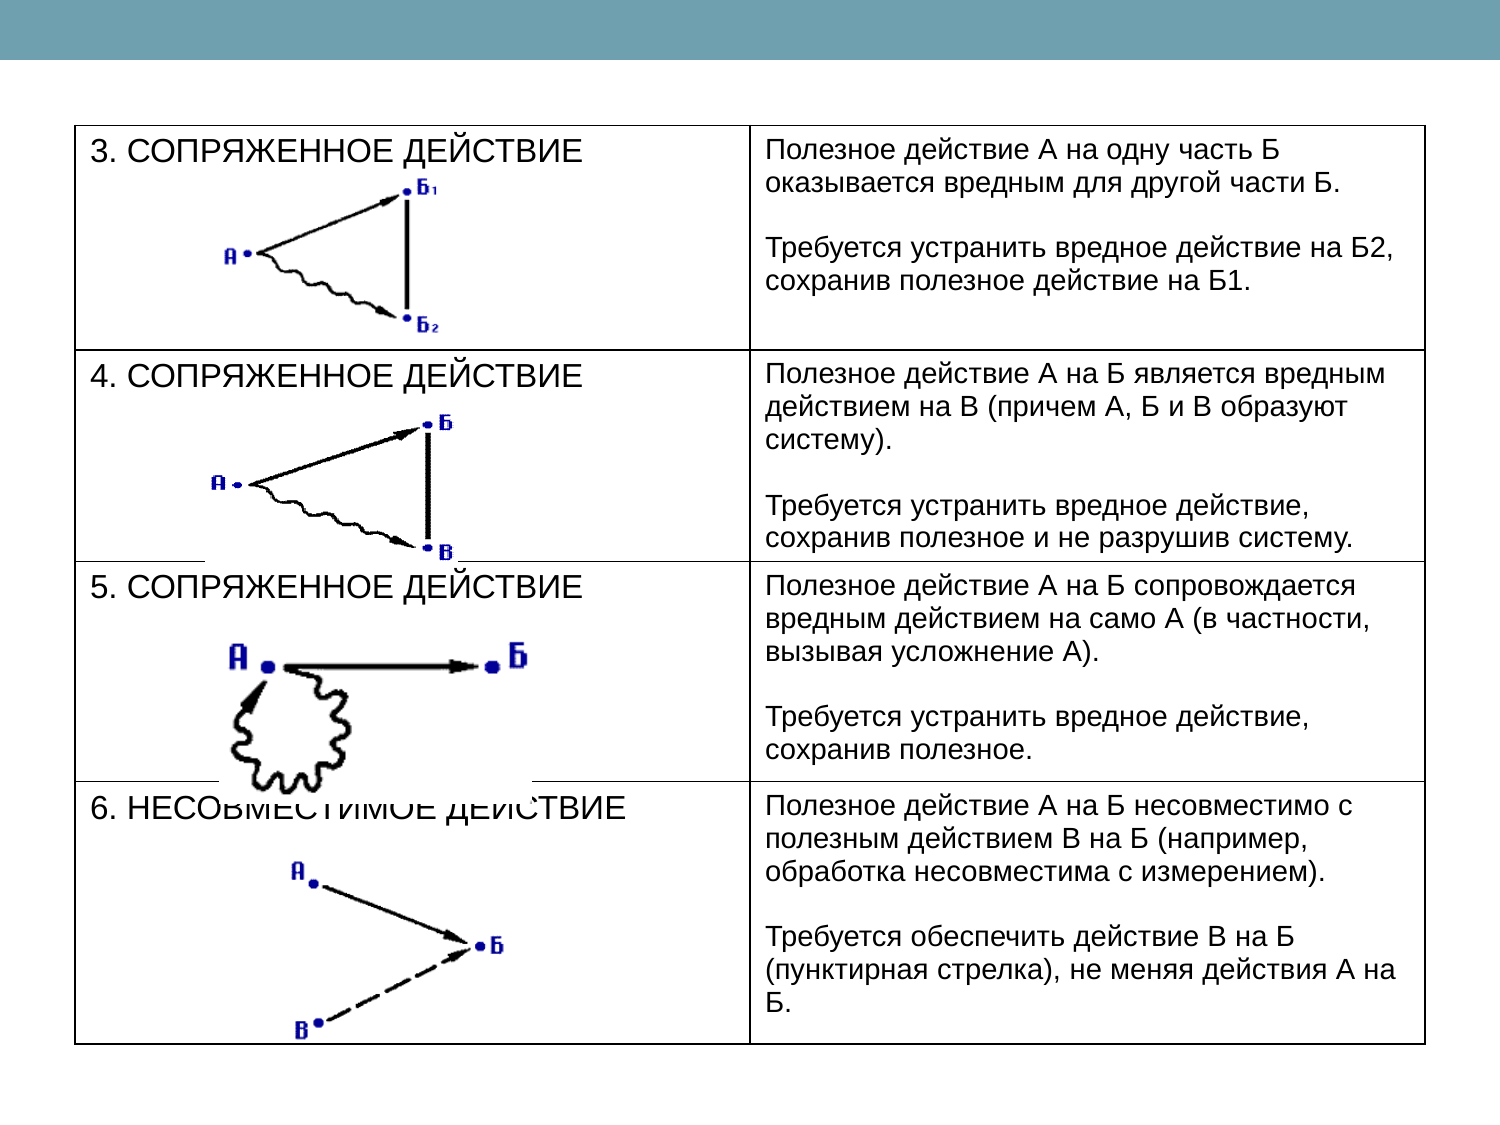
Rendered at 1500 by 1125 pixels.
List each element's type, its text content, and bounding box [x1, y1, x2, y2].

table_cell 4. СОПРЯЖЕННОЕ ДЕЙСТВИЕ [76, 351, 749, 561]
table_cell Полезное действие А на Б является вредным действием на В (причем А, Б и В образуют систему). Требуется устранить вредное действие, сохранив полезное и не разрушив систему. [751, 351, 1424, 561]
picture [289, 857, 509, 1043]
table_header Полезное действие А на одну часть Б оказывается вредным для другой части Б. Требуется устранить вредное действие на Б2, сохранив полезное действие на Б1. [751, 126, 1424, 349]
picture [218, 633, 532, 804]
table_cell Полезное действие А на Б сопровождается вредным действием на само А (в частности, вызывая усложнение А). Требуется устранить вредное действие, сохранив полезное. [751, 562, 1424, 781]
table_cell 5. СОПРЯЖЕННОЕ ДЕЙСТВИЕ [76, 562, 749, 781]
picture [218, 172, 444, 339]
table_header 3. СОПРЯЖЕННОЕ ДЕЙСТВИЕ [76, 126, 749, 349]
table_cell 6. НЕСОВМЕСТИМОЕ ДЕЙСТВИЕ [76, 782, 749, 1043]
table_cell Полезное действие А на Б несовместимо с полезным действием В на Б (например, обработка несовместима с измерением). Требуется обеспечить действие В на Б (пунктирная стрелка), не меняя действия А на Б. [751, 782, 1424, 1043]
picture [205, 408, 458, 563]
